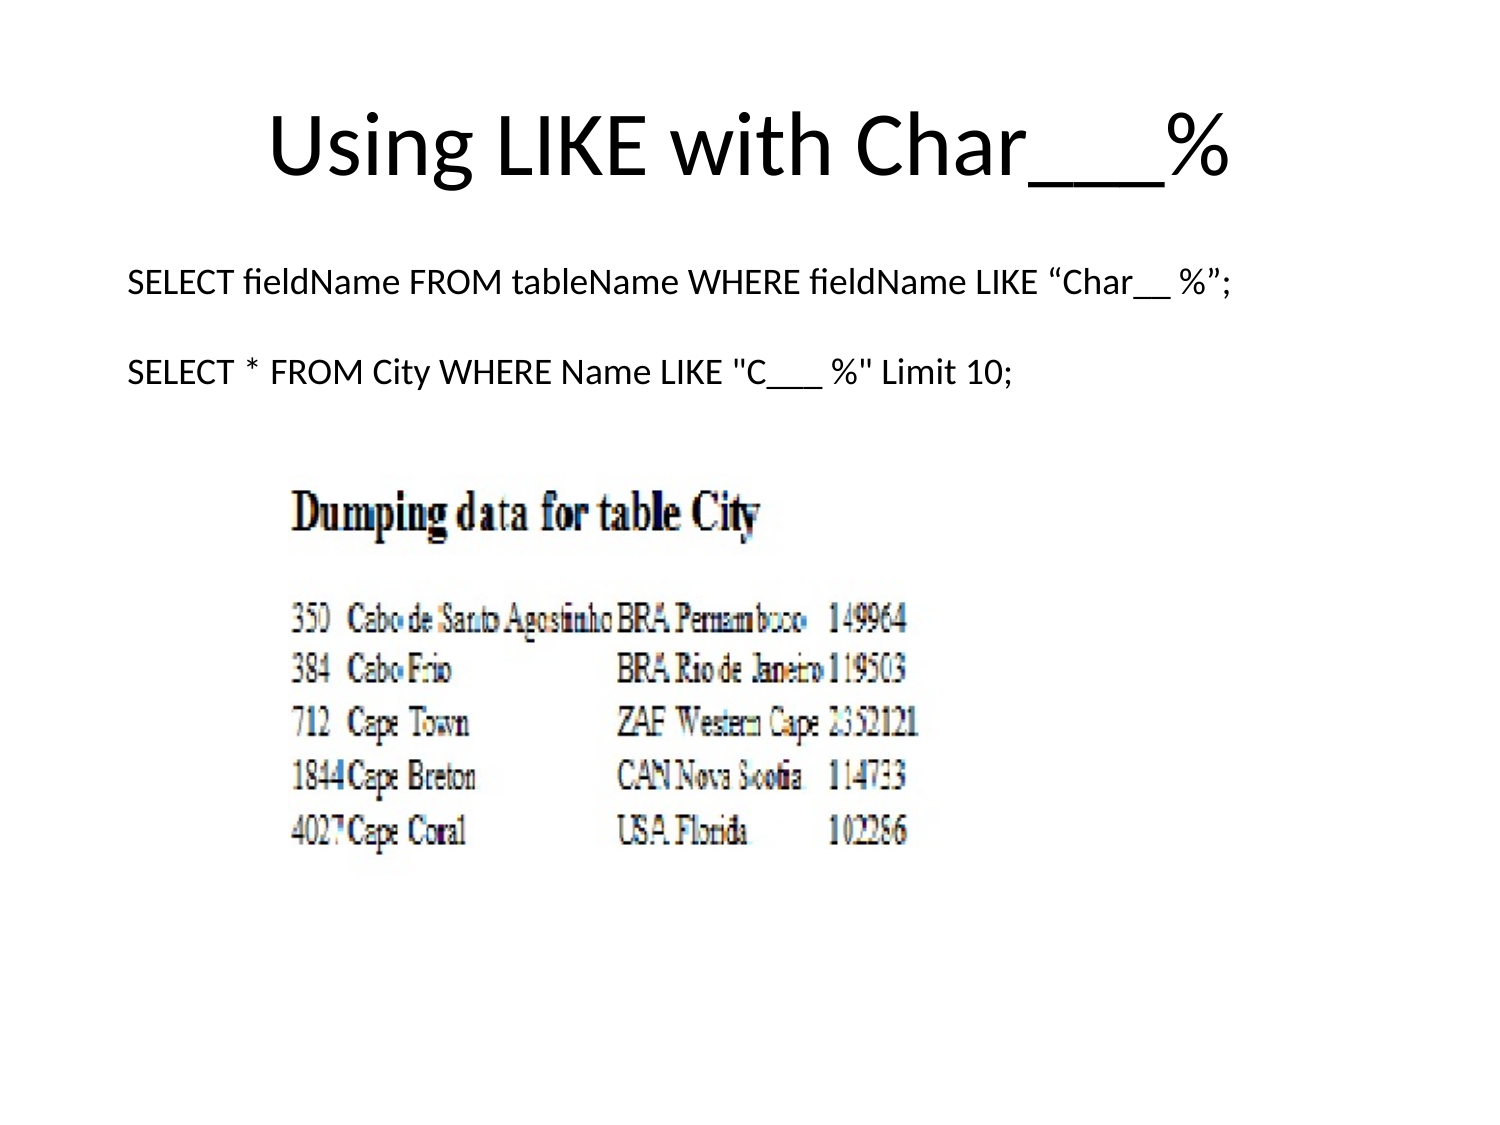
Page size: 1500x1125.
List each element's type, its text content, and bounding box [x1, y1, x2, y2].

title Using LIKE with Char___% [75, 45, 1425, 233]
picture [288, 474, 1302, 896]
text_box SELECT fieldName FROM tableName WHERE fieldName LIKE “Char__ %”; SELECT * FROM City WHERE Name LIKE "C___ %" Limit 10; [112, 249, 1388, 445]
